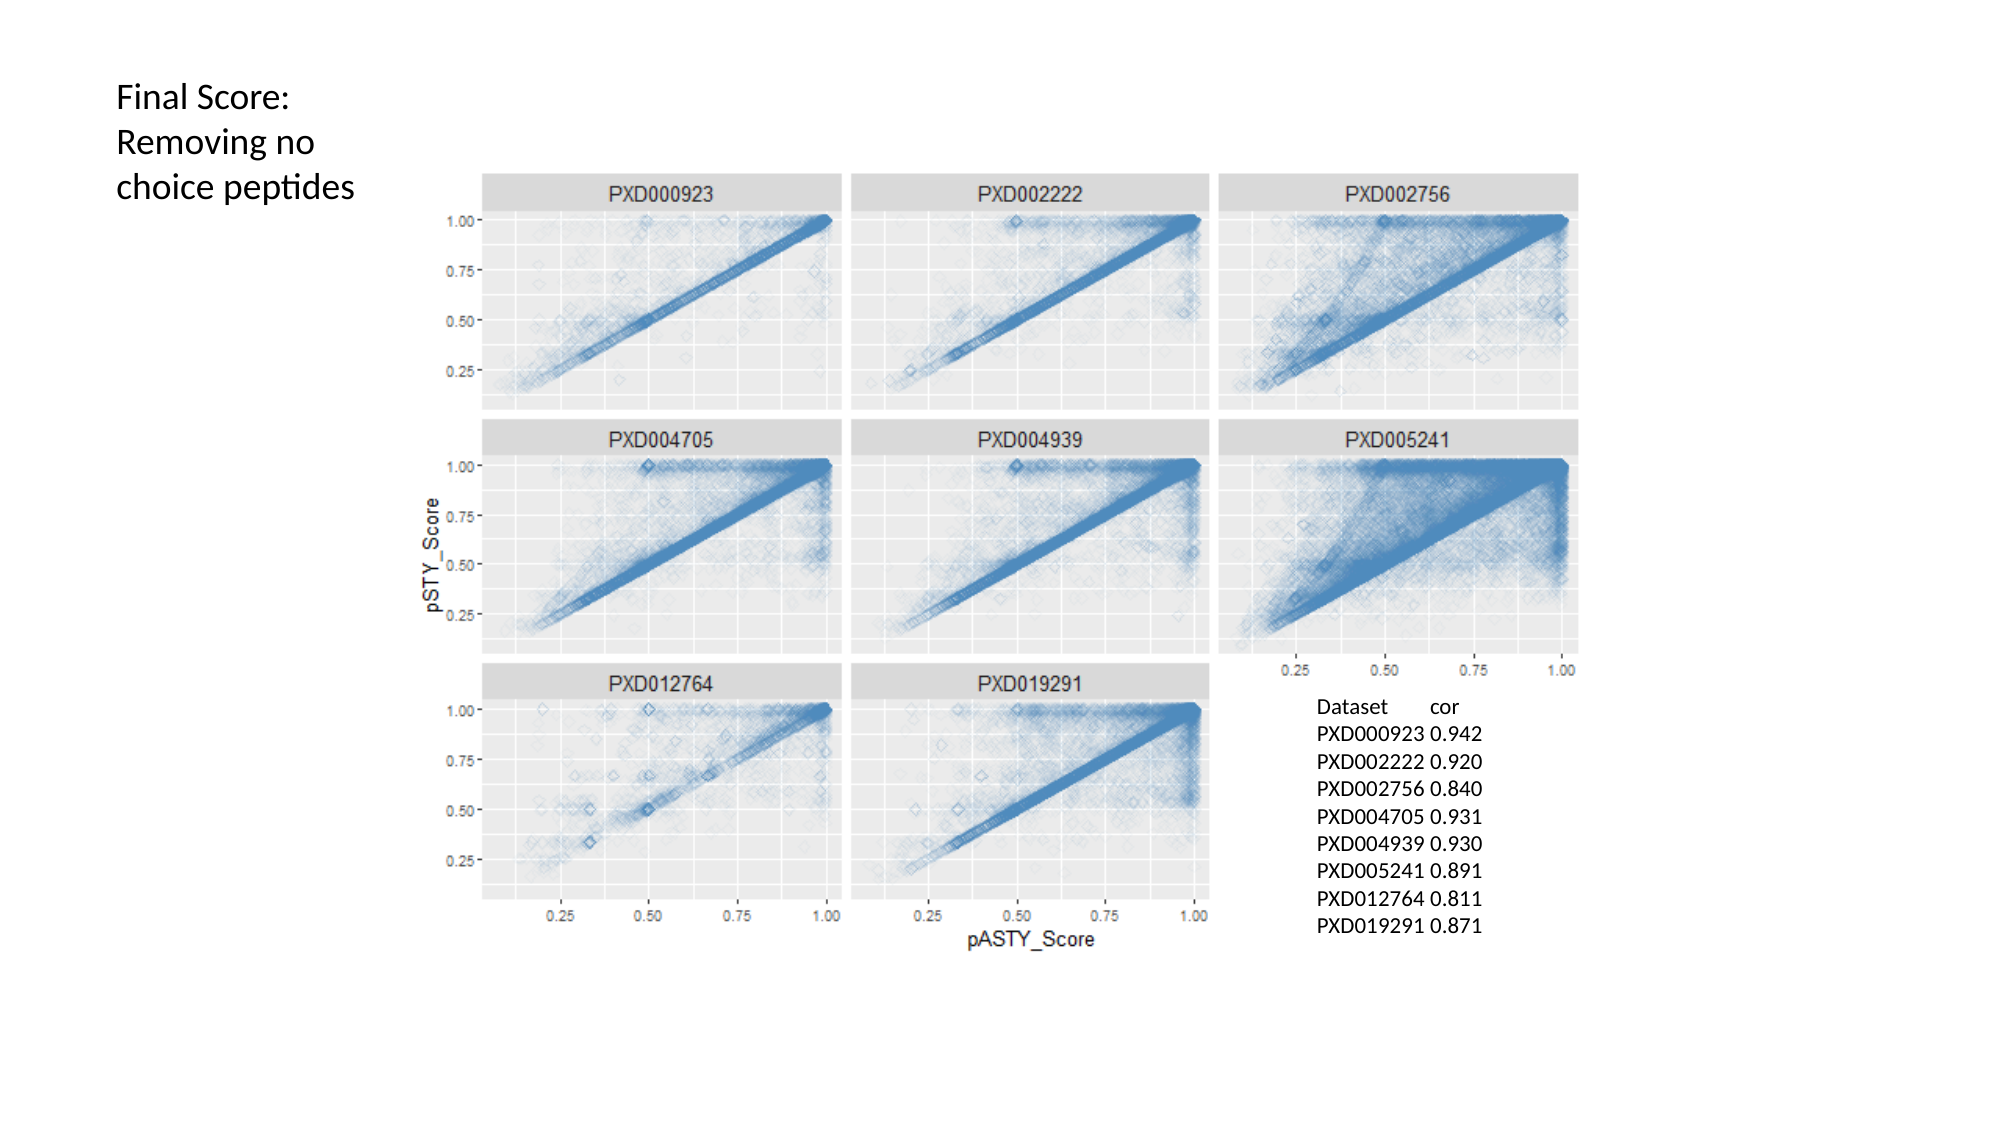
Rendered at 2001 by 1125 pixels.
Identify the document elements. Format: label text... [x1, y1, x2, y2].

text_box Final Score: Removing no choice peptides [101, 64, 425, 214]
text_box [412, 166, 1588, 959]
